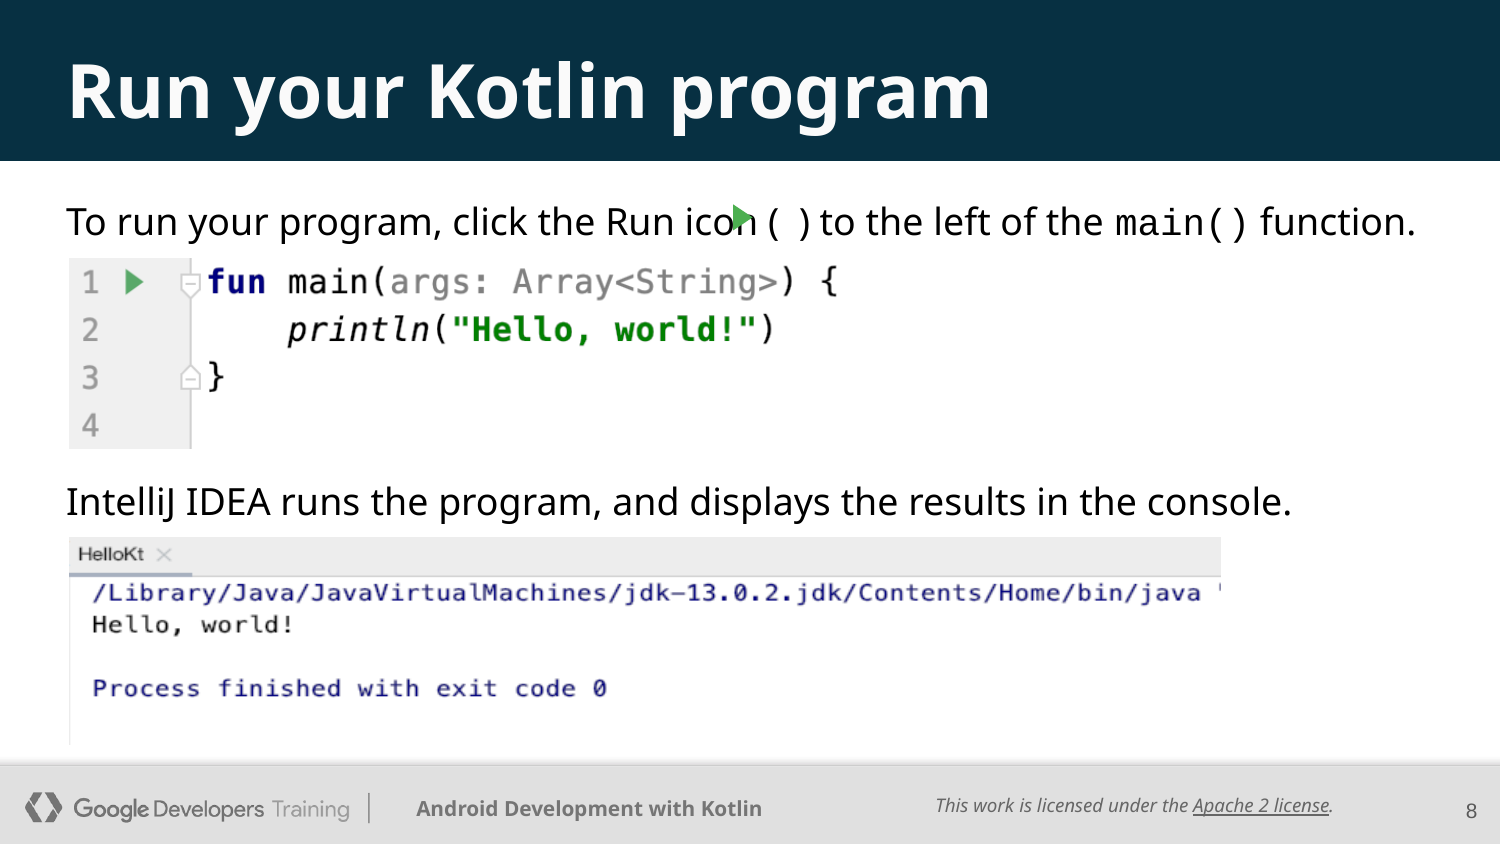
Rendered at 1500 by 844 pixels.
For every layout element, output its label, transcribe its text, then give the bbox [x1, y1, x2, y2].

slide_number ‹#› [1402, 777, 1493, 842]
picture [0, 161, 1500, 844]
list To run your program, click the Run icon ( ) to the left of the main() function. IntelliJ IDEA runs the program, and displays the results in the console. [51, 176, 1449, 701]
text_box [733, 204, 753, 231]
title Run your Kotlin program [51, 28, 1449, 122]
